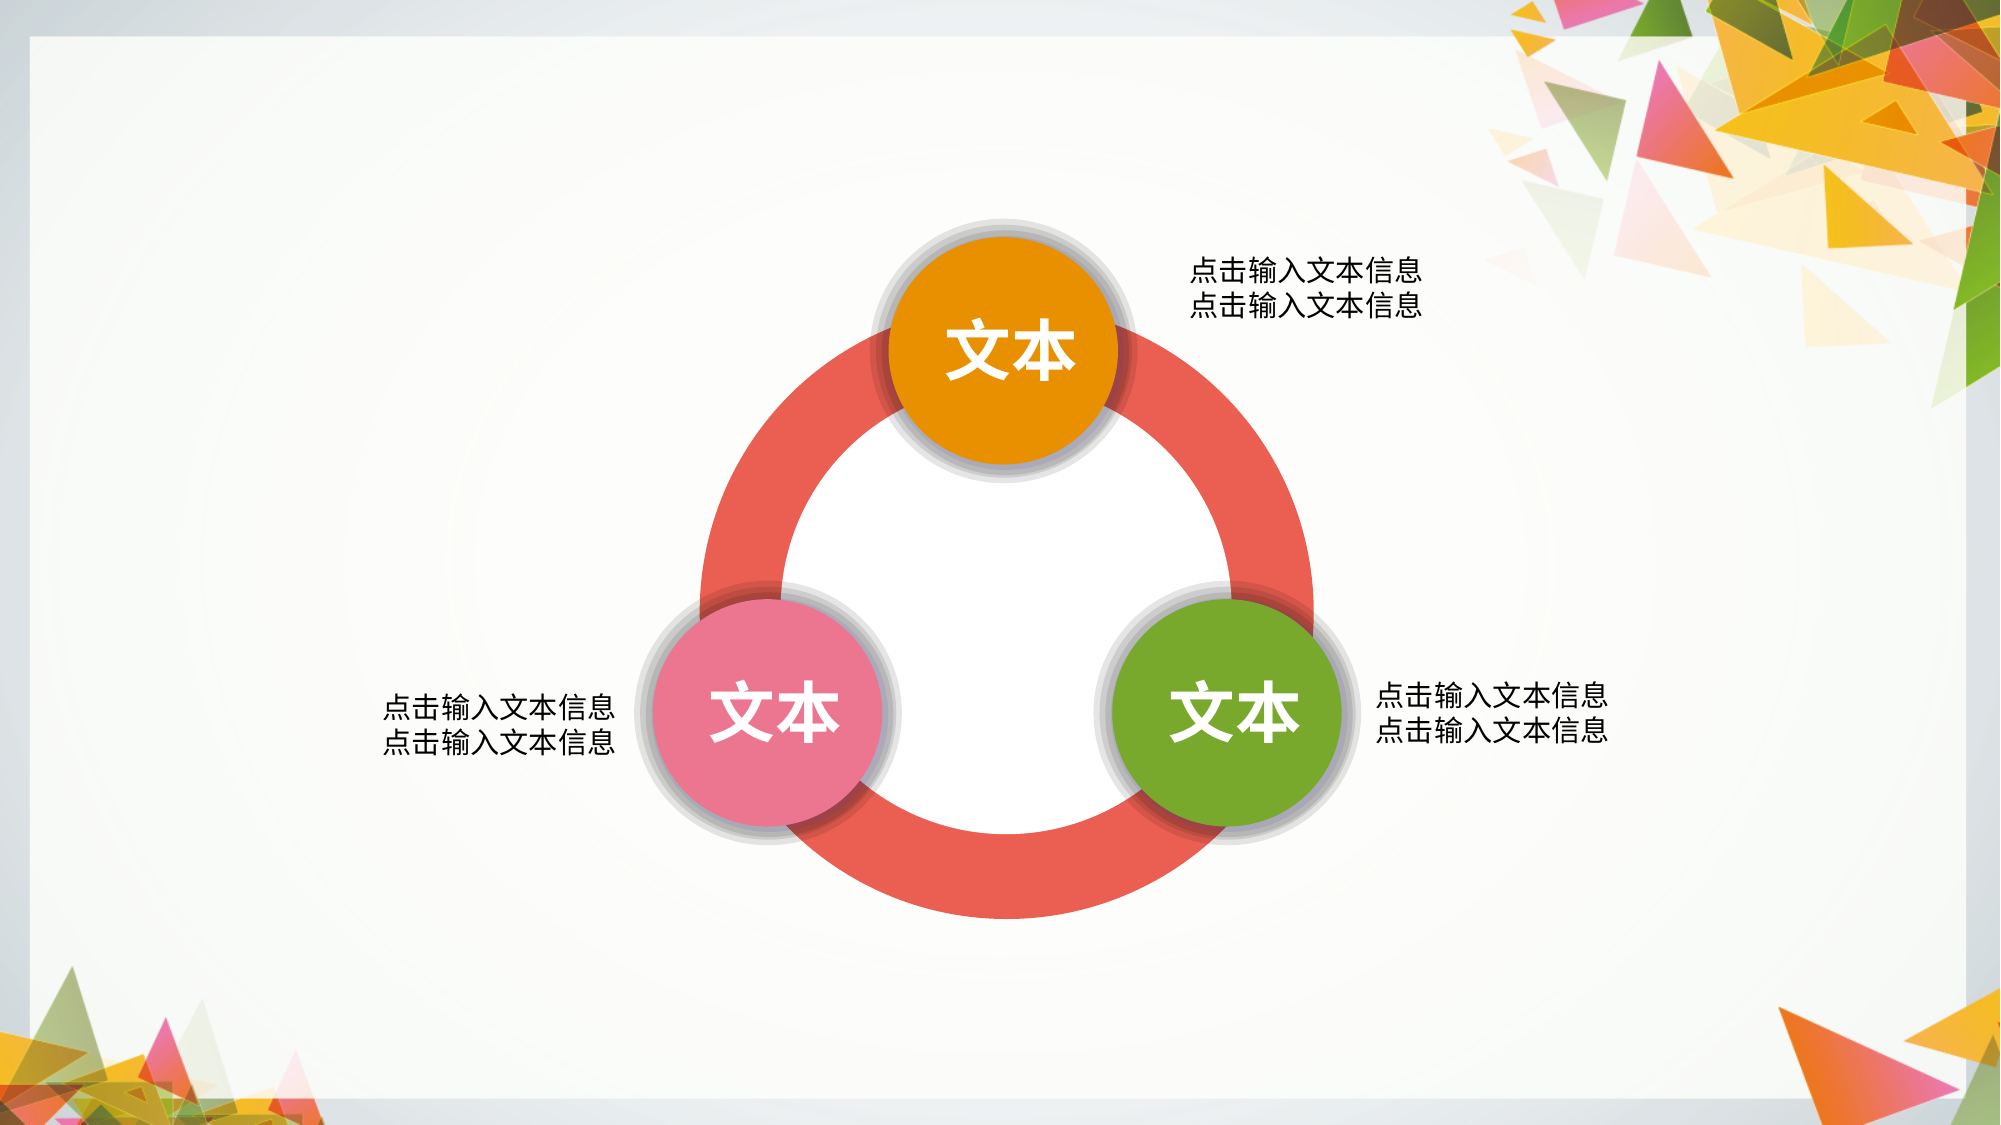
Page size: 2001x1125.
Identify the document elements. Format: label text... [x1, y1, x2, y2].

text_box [699, 304, 1314, 919]
picture [0, 0, 2000, 1125]
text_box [869, 218, 1138, 484]
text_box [1093, 580, 1362, 846]
text_box 点击输入文本信息 点击输入文本信息 [1174, 245, 1511, 330]
text_box 点击输入文本信息 点击输入文本信息 [1362, 670, 1697, 755]
text_box 点击输入文本信息 点击输入文本信息 [367, 682, 634, 767]
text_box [634, 580, 902, 846]
